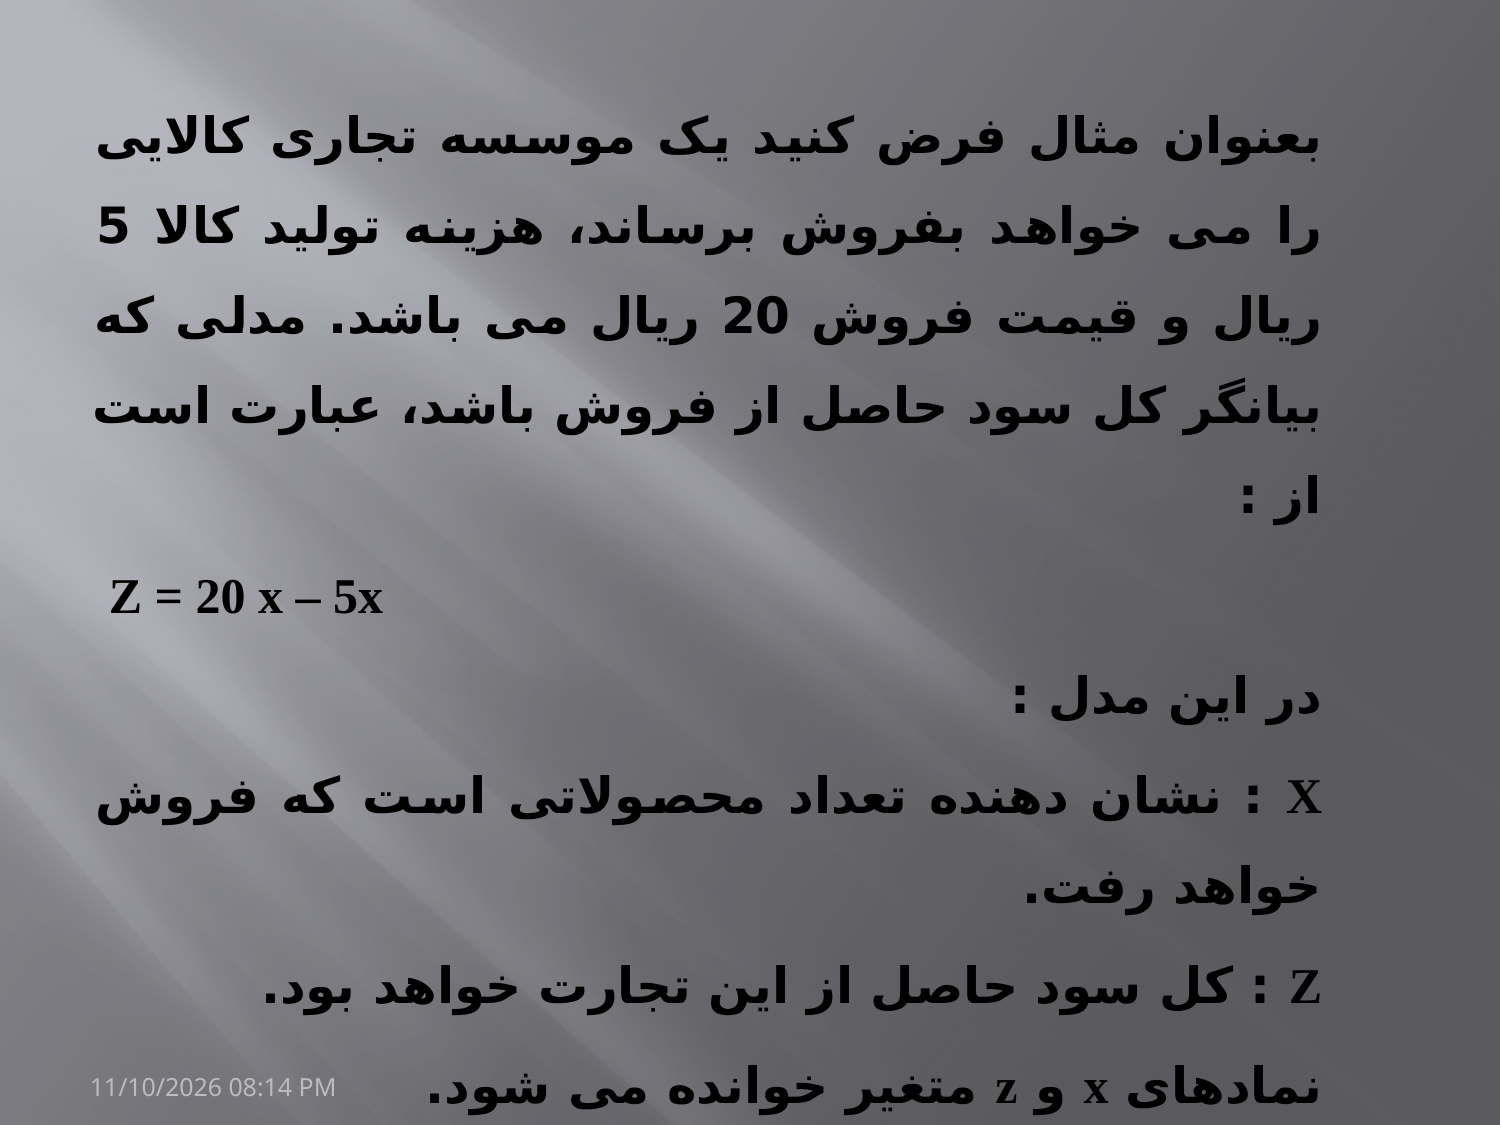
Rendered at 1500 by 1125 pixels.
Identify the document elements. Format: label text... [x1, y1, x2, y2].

slide_number 20/مارس/1 [75, 1052, 425, 1113]
list بعنوان مثال فرض کنید یک موسسه تجاری کالایی را می خواهد بفروش برساند، هزینه تولید کالا 5 ریال و قیمت فروش 20 ریال می باشد. مدلی که بیانگر کل سود حاصل از فروش باشد، عبارت است از : Z = 20 x – 5x در این مدل : X : نشان دهنده تعداد محصولاتی است که فروش خواهد رفت. Z : کل سود حاصل از این تجارت خواهد بود. نمادهای x و z متغیر خوانده می شود. [76, 66, 1427, 1059]
